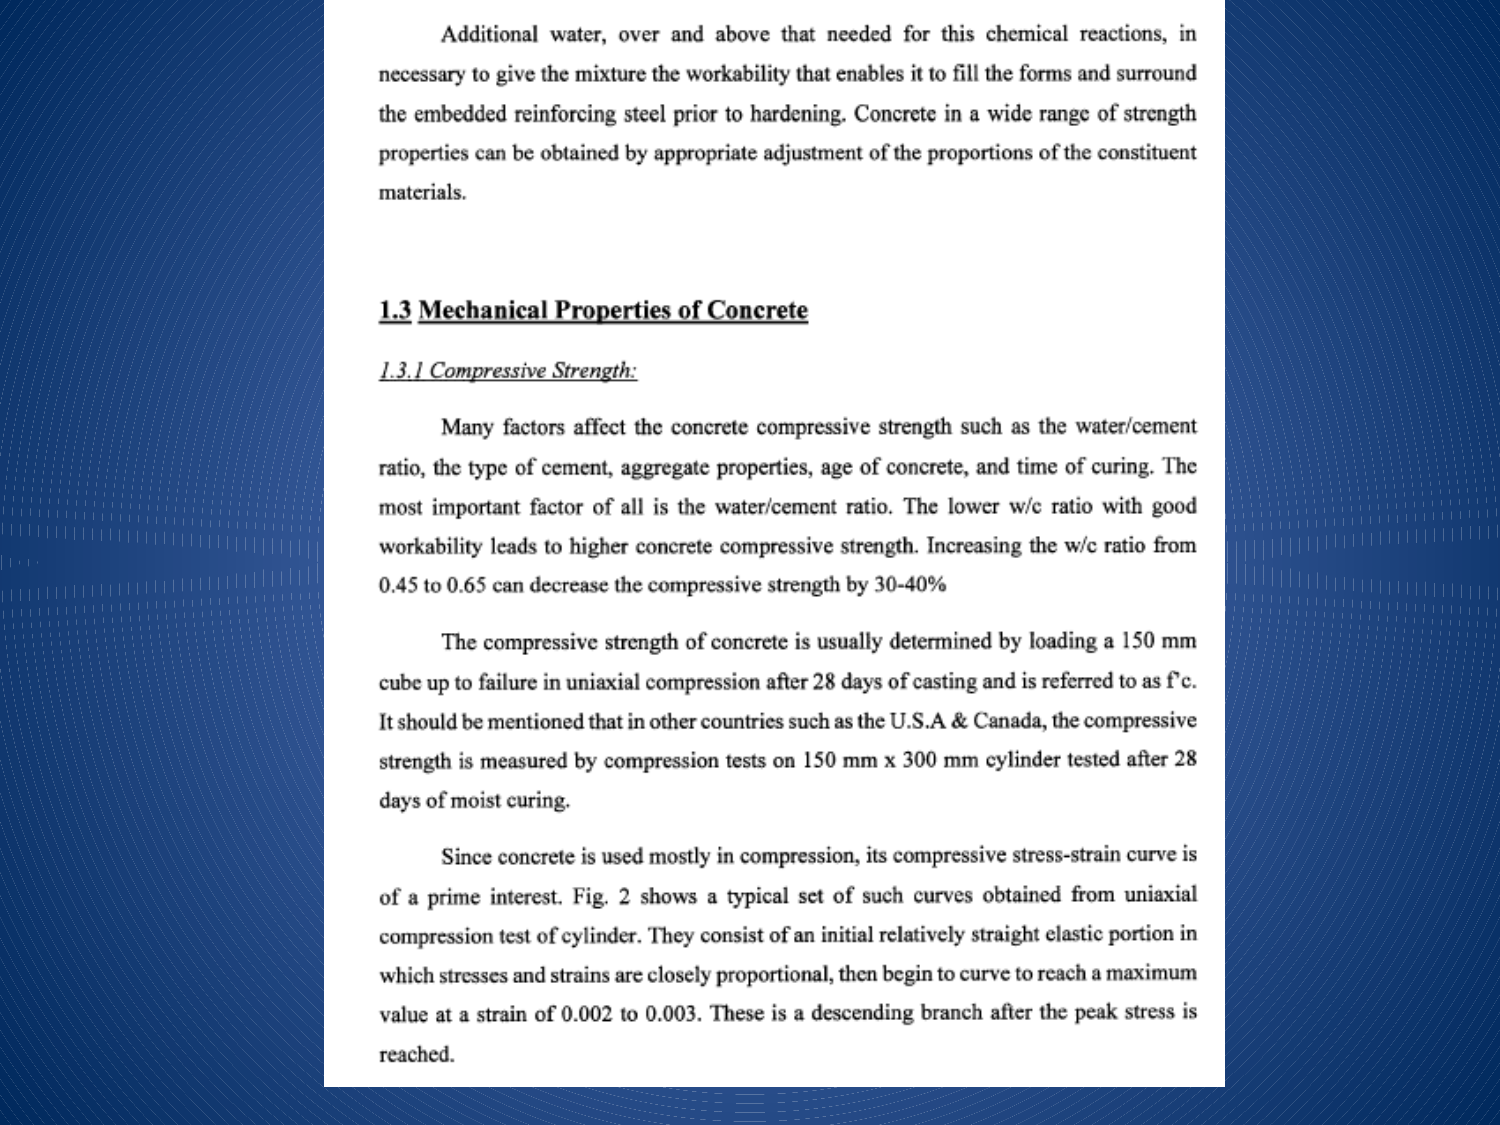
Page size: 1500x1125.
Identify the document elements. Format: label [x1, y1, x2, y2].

picture [324, 0, 1226, 1087]
